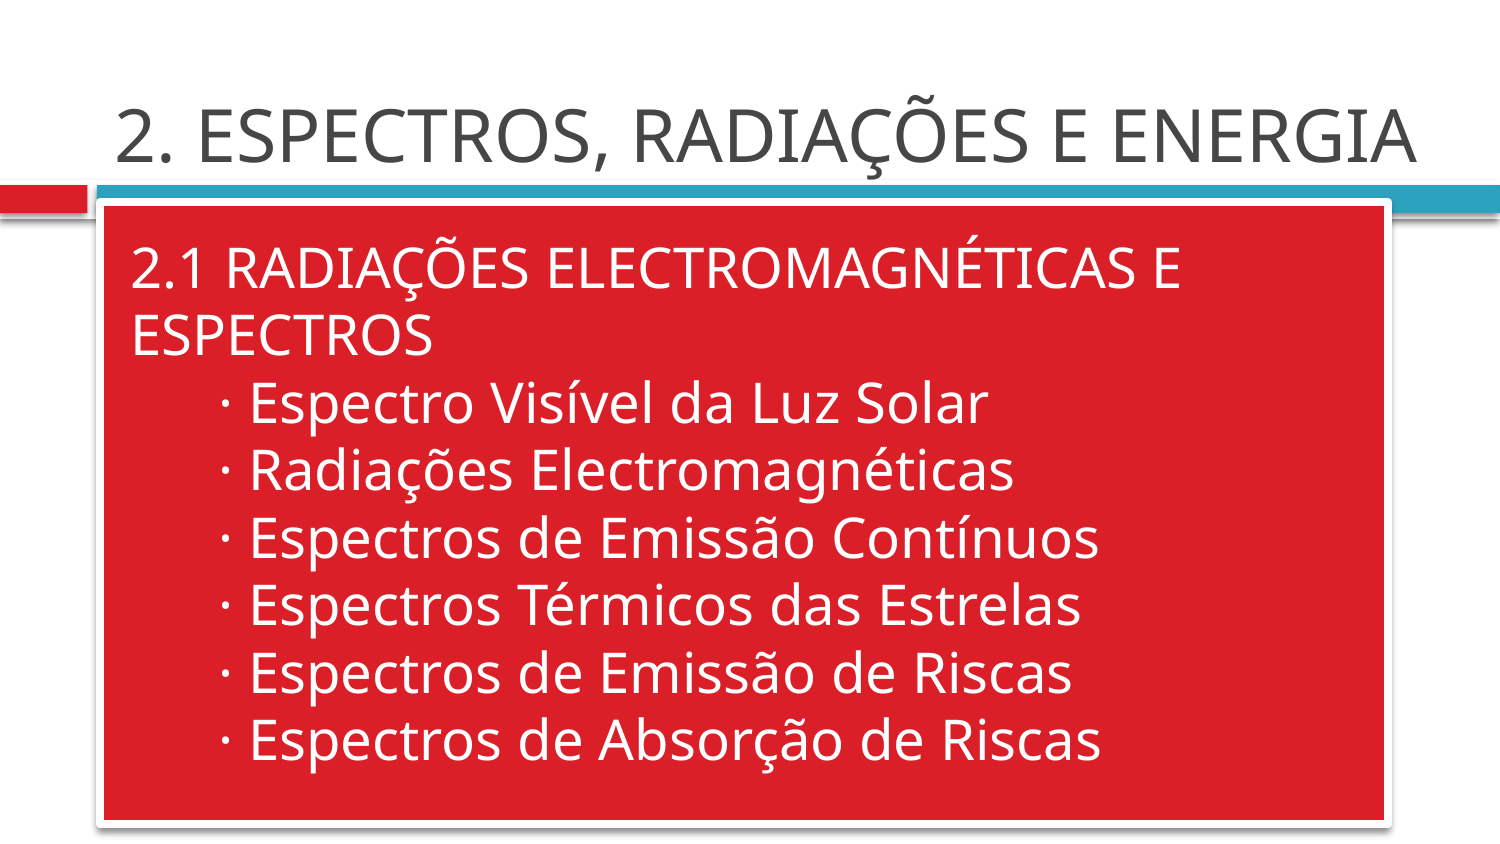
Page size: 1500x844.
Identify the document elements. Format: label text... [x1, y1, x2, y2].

title 2. ESPECTROS, RADIAÇÕES E ENERGIA [99, 19, 1438, 185]
text_box 2.1 RADIAÇÕES ELECTROMAGNÉTICAS E ESPECTROS · Espectro Visível da Luz Solar · Radiações Electromagnéticas · Espectros de Emissão Contínuos · Espectros Térmicos das Estrelas · Espectros de Emissão de Riscas · Espectros de Absorção de Riscas [96, 198, 1392, 828]
